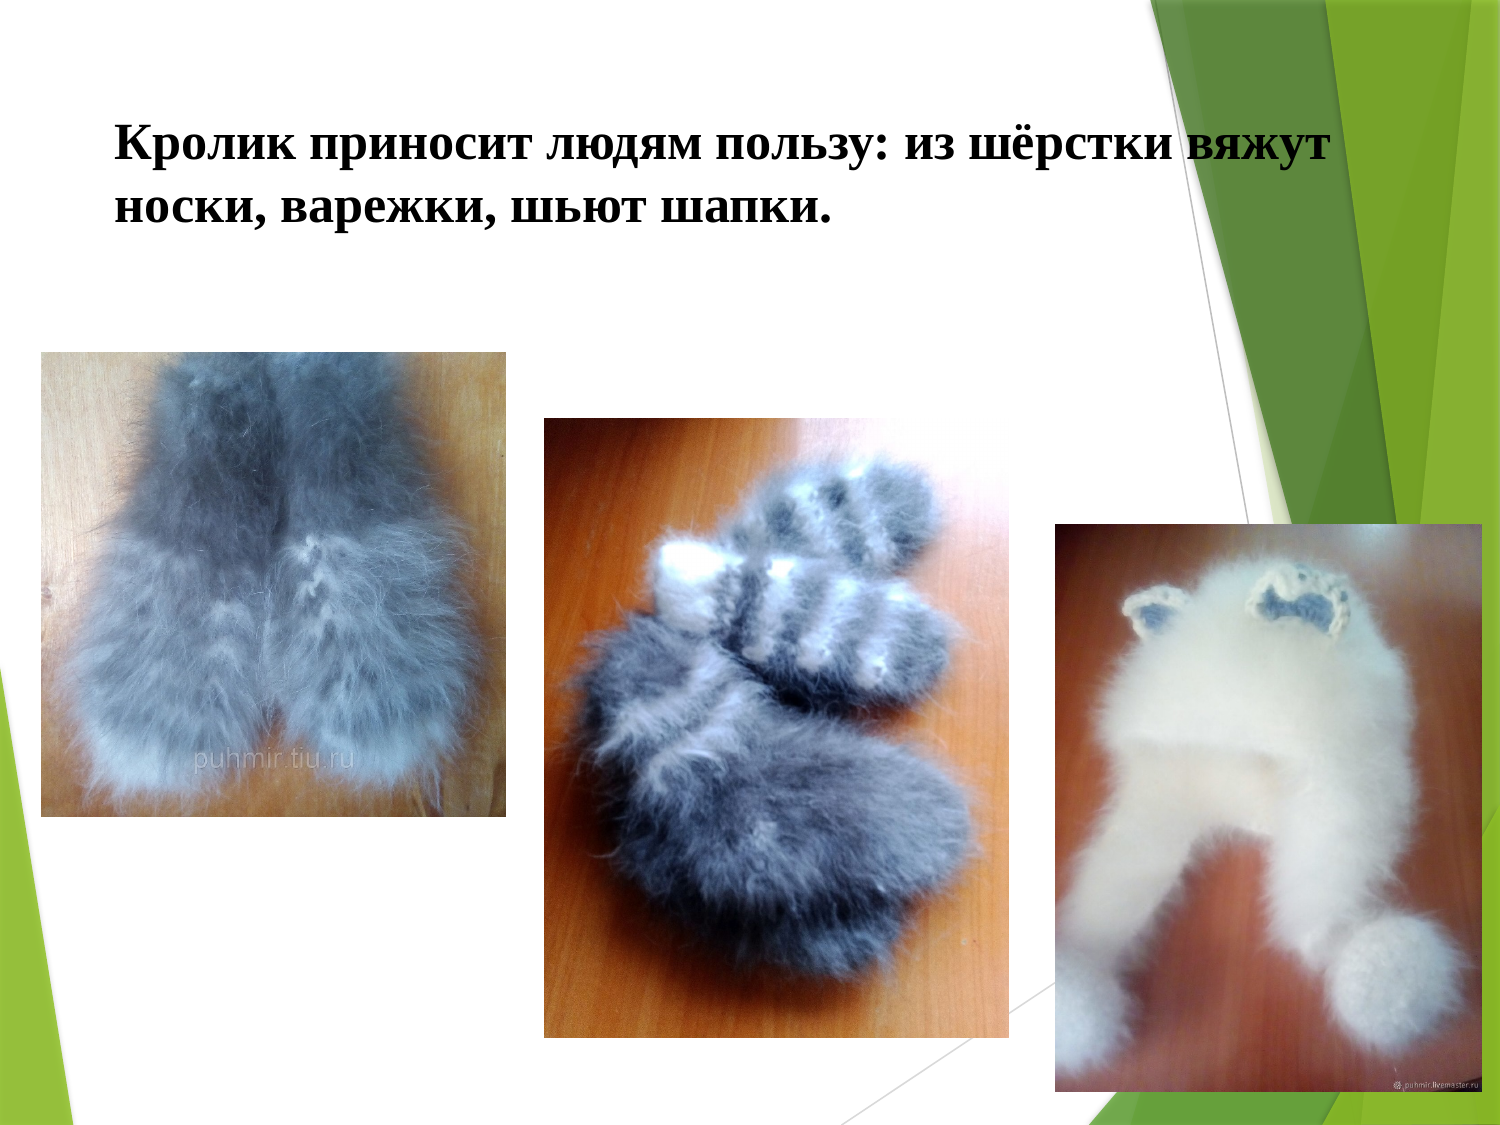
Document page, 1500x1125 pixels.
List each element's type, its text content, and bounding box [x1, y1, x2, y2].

picture [1054, 523, 1482, 1093]
picture [543, 418, 1010, 1039]
title Кролик приносит людям пользу: из шёрстки вяжут носки, варежки, шьют шапки. [99, 99, 1436, 317]
picture [40, 351, 507, 818]
